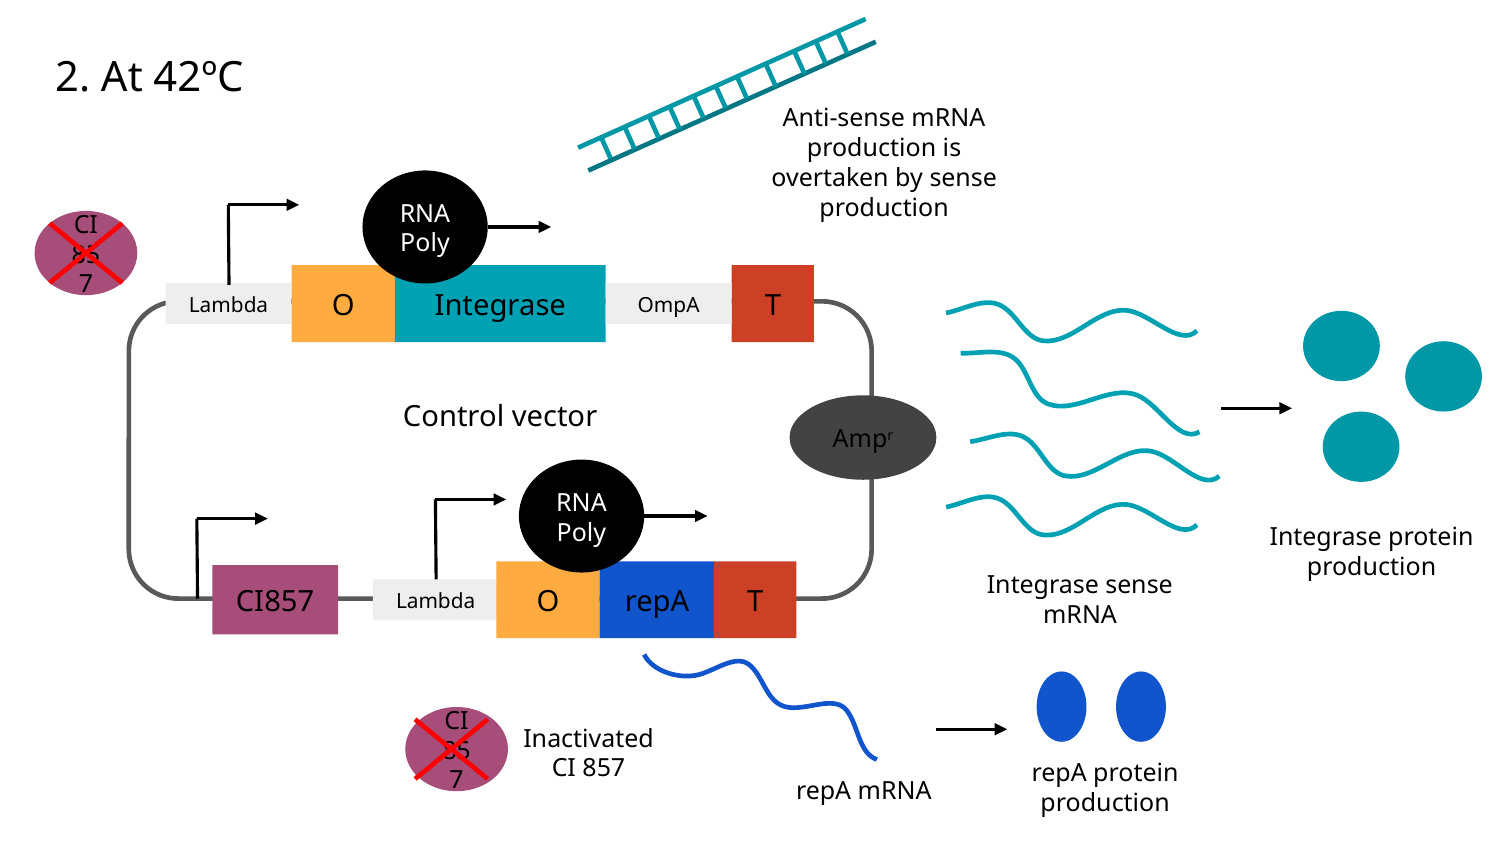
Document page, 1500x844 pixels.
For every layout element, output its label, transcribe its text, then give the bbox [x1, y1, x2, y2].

text_box [1036, 671, 1087, 741]
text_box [643, 654, 950, 844]
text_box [34, 210, 138, 296]
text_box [405, 706, 675, 792]
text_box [945, 302, 1222, 639]
text_box repA protein production [982, 741, 1228, 826]
text_box 2. At 42ºC [40, 34, 309, 129]
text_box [577, 17, 1037, 171]
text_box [128, 204, 937, 639]
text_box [1220, 310, 1495, 591]
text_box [414, 719, 488, 780]
text_box [1116, 671, 1166, 741]
text_box RNA Poly [368, 170, 482, 203]
